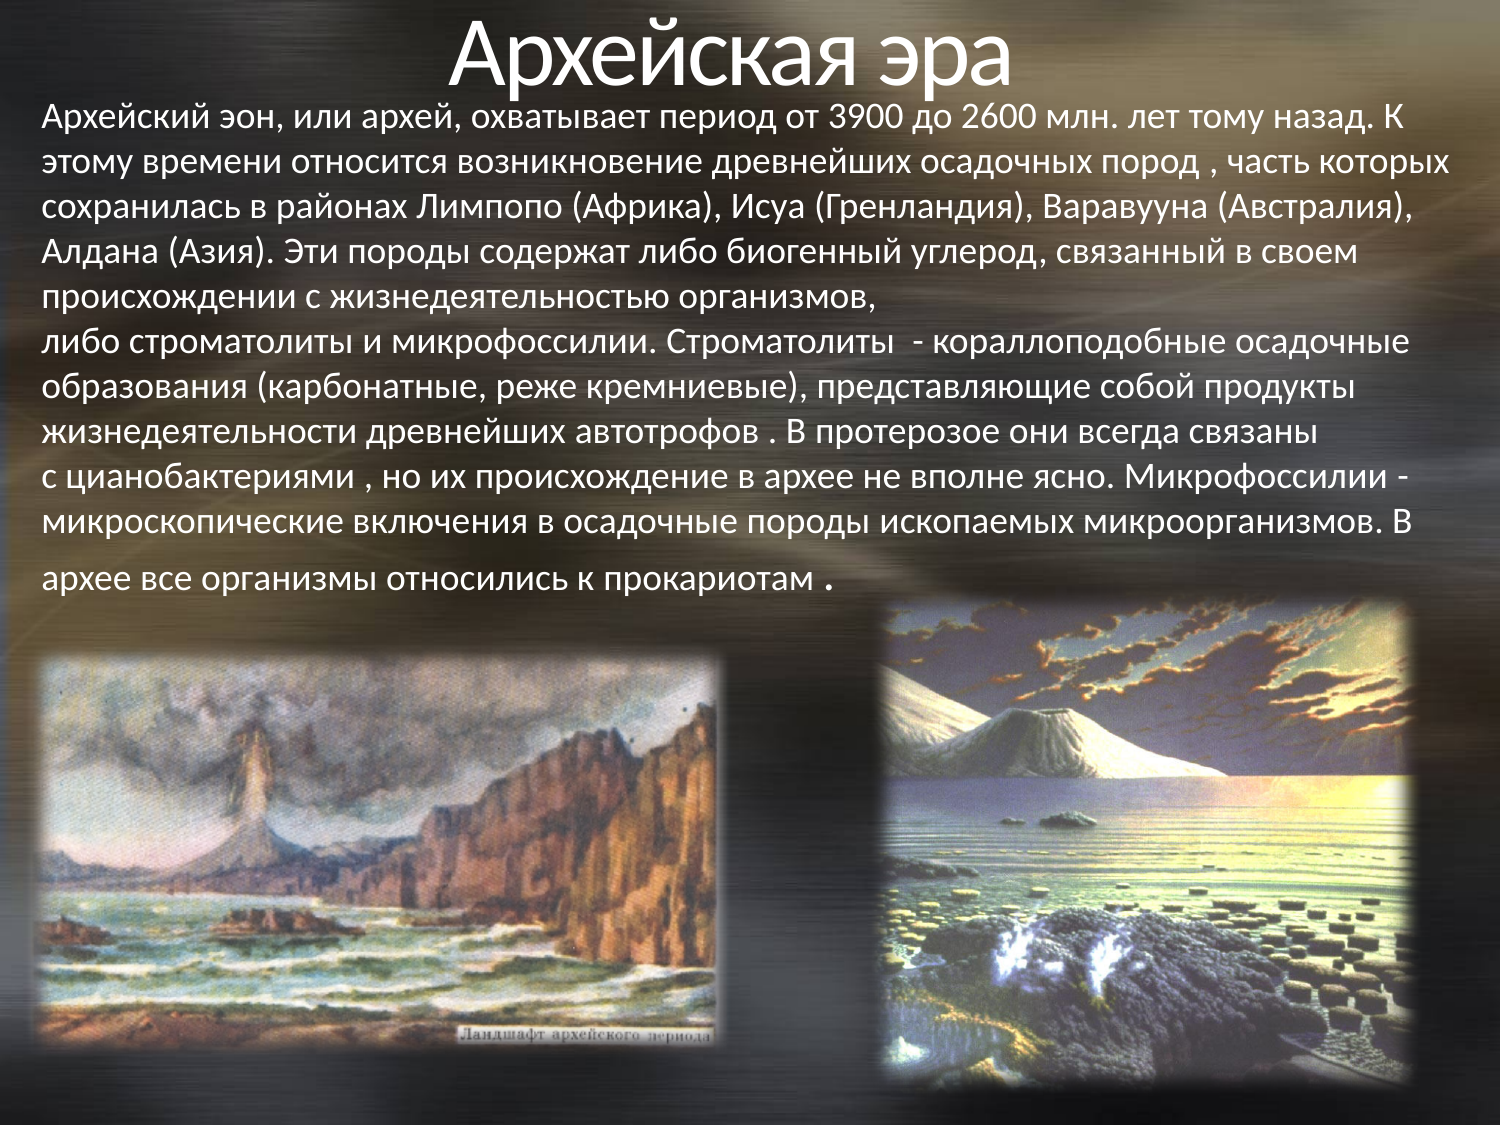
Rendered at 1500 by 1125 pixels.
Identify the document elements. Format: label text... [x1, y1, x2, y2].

picture [0, 0, 1500, 1125]
title Архейская эра [407, 19, 1057, 88]
subtitle Архейский эон, или архей, охватывает период от 3900 до 2600 млн. лет тому назад. К этому времени относится возникновение древнейших осадочных пород , часть которых сохранилась в районах Лимпопо (Африка), Исуа (Гренландия), Варавууна (Австралия), Алдана (Азия). Эти породы содержат либо биогенный углерод, связанный в своем происхождении с жизнедеятельностью организмов, либо строматолиты и микрофоссилии. Строматолиты - кораллоподобные осадочные образования (карбонатные, реже кремниевые), представляющие собой продукты жизнедеятельности древнейших автотрофов . В протерозое они всегда связаны с цианобактериями , но их происхождение в архее не вполне ясно. Микрофоссилии - микроскопические включения в осадочные породы ископаемых микроорганизмов. В архее все организмы относились к прокариотам . [41, 90, 1500, 591]
